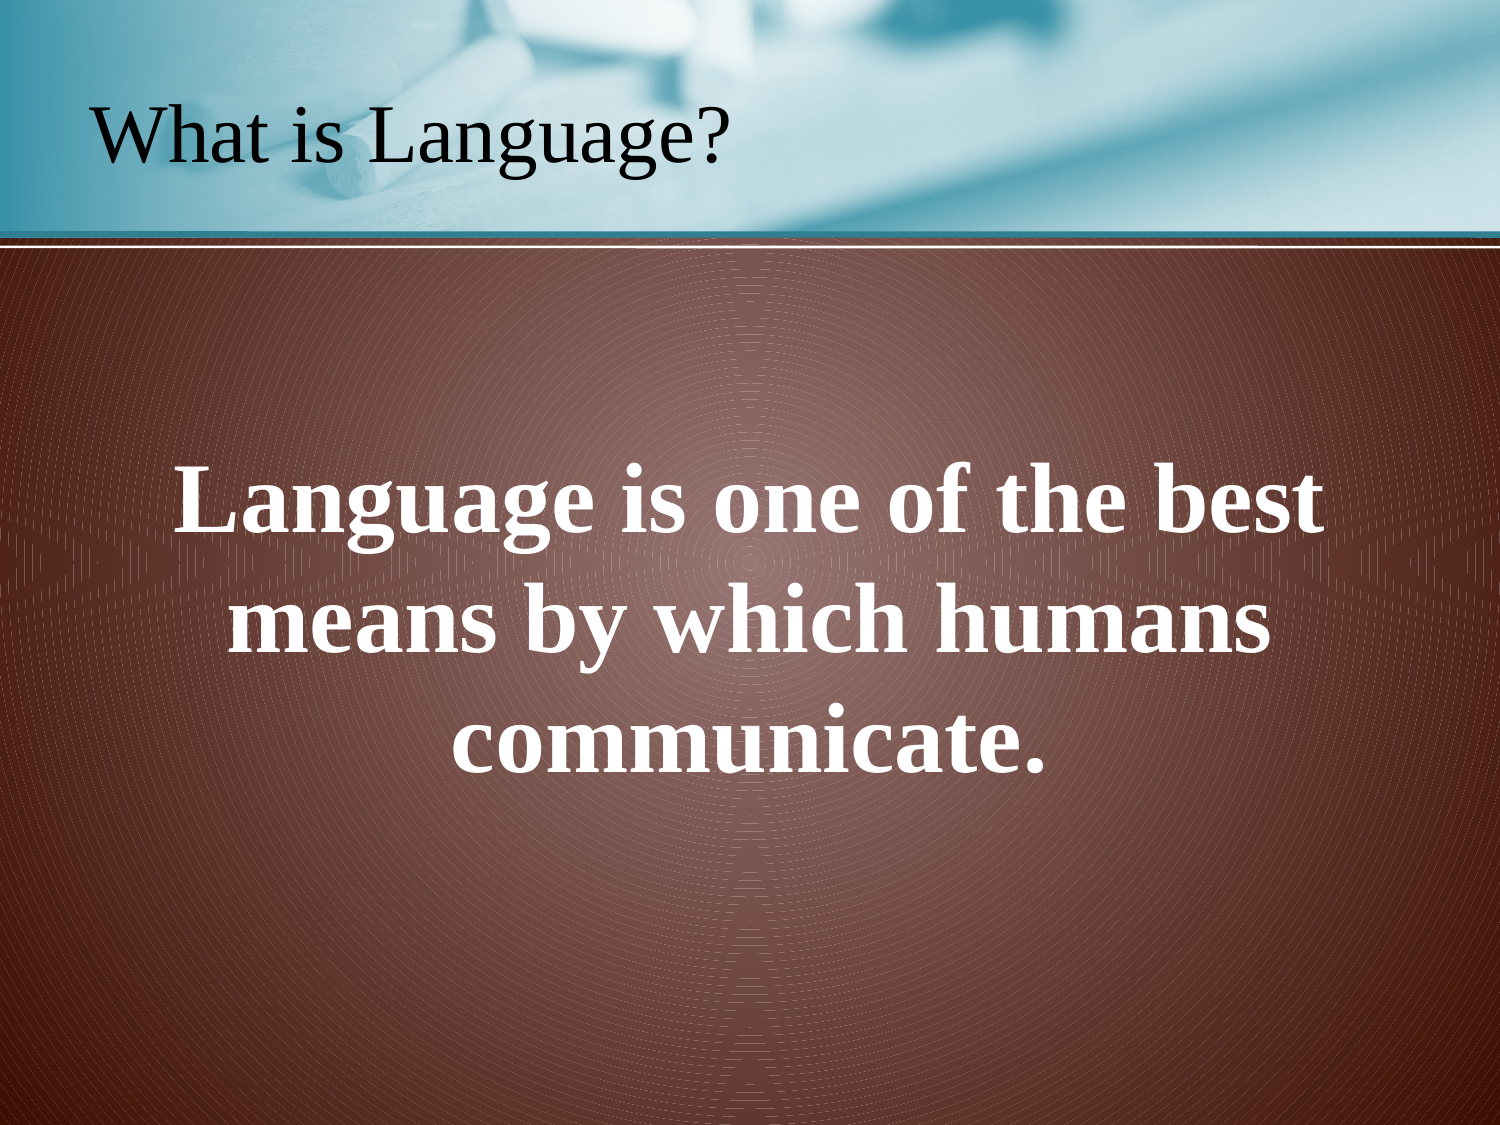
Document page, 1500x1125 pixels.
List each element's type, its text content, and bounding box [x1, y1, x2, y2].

list Language is one of the best means by which humans communicate. [75, 425, 1425, 838]
title What is Language? [75, 24, 1425, 233]
